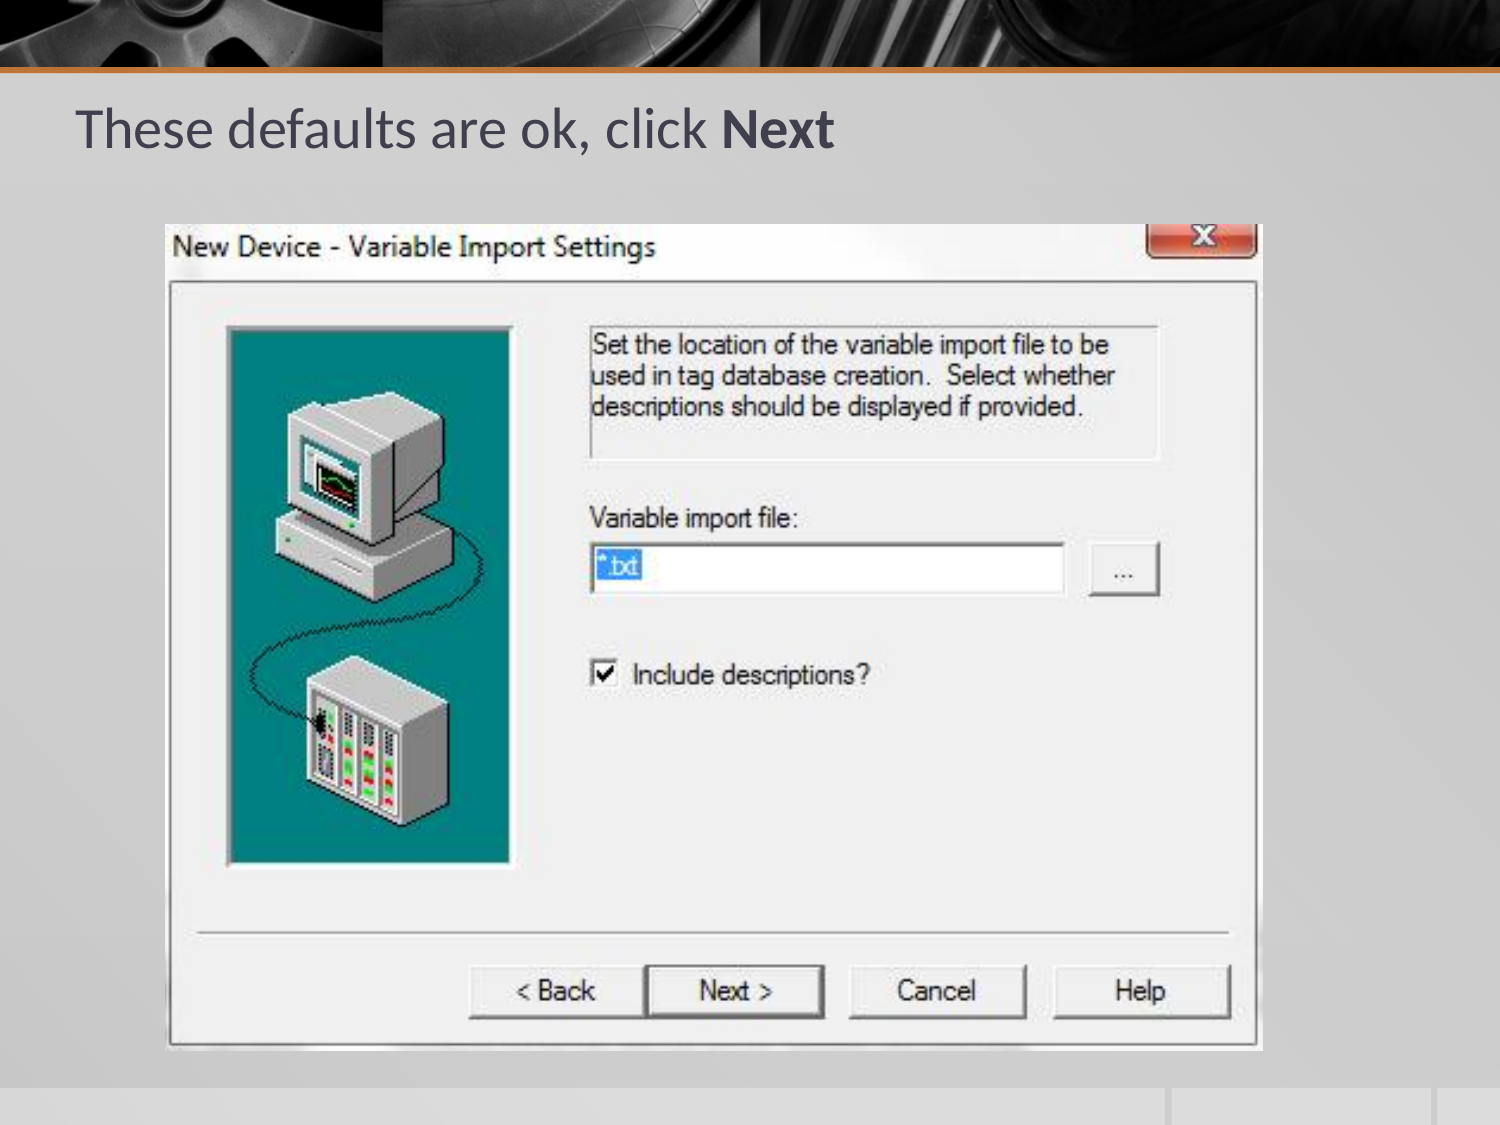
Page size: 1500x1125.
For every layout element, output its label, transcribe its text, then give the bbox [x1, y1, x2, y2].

title These defaults are ok, click Next [75, 50, 1425, 200]
picture [0, 0, 1500, 67]
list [165, 224, 1263, 1052]
